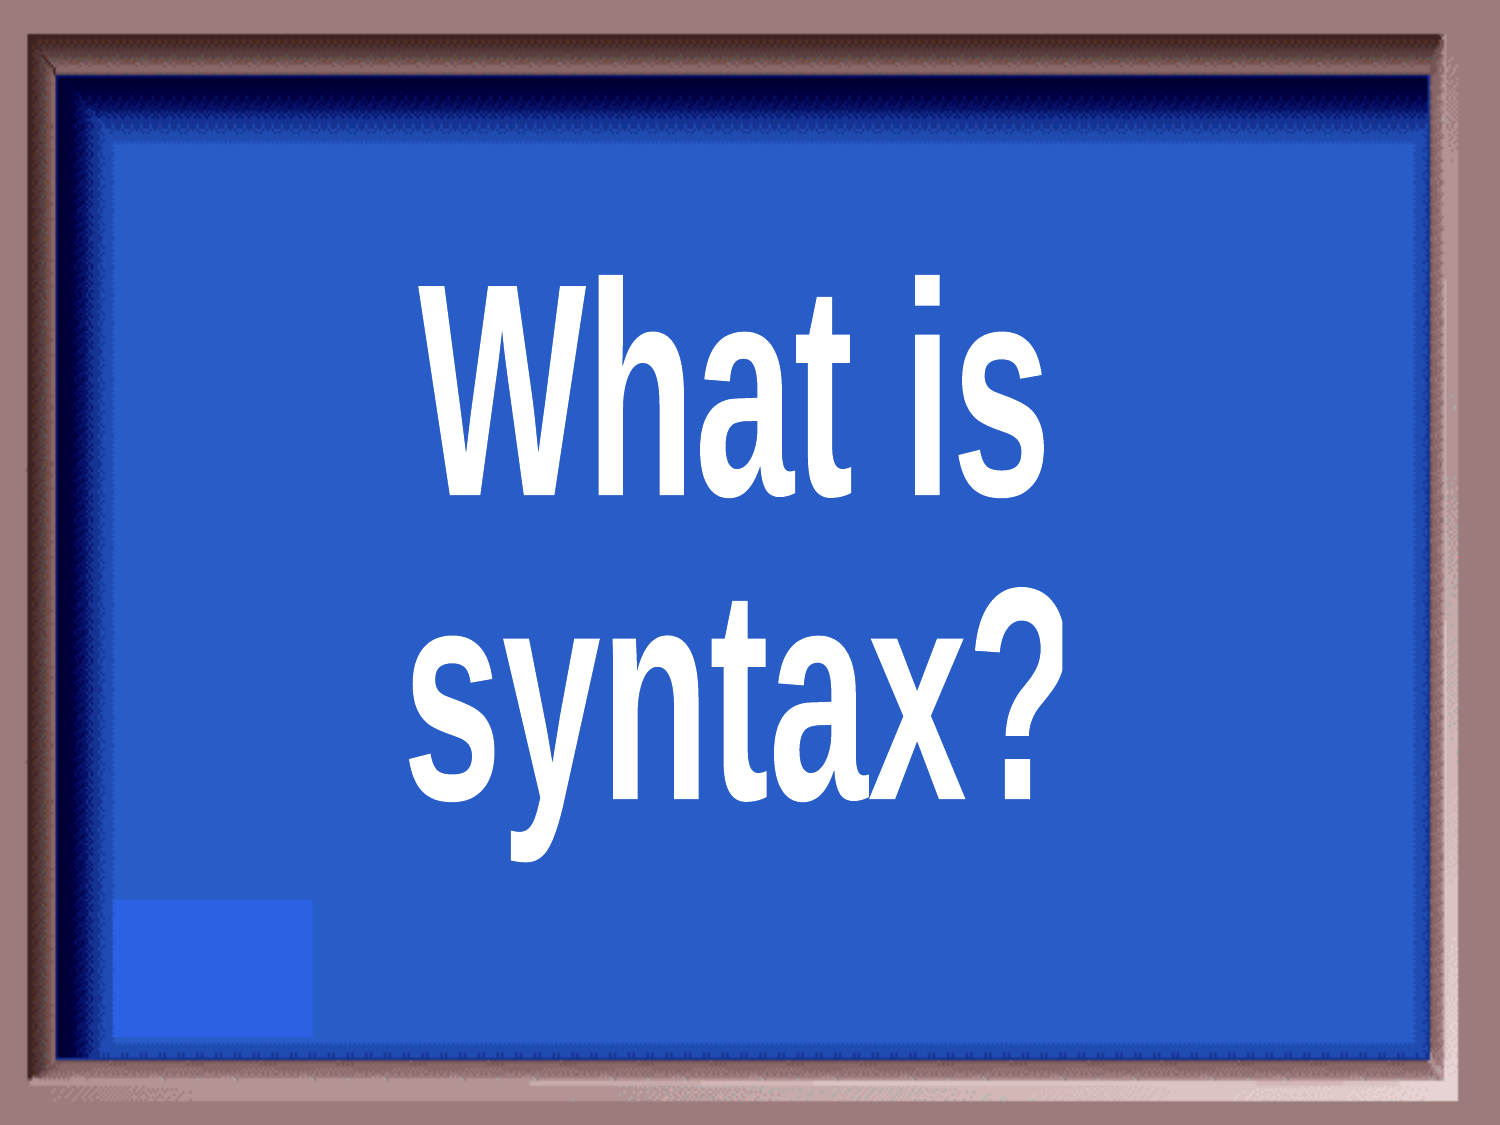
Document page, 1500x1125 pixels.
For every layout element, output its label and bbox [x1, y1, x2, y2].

picture [0, 0, 1500, 1125]
text_box [112, 899, 313, 1038]
